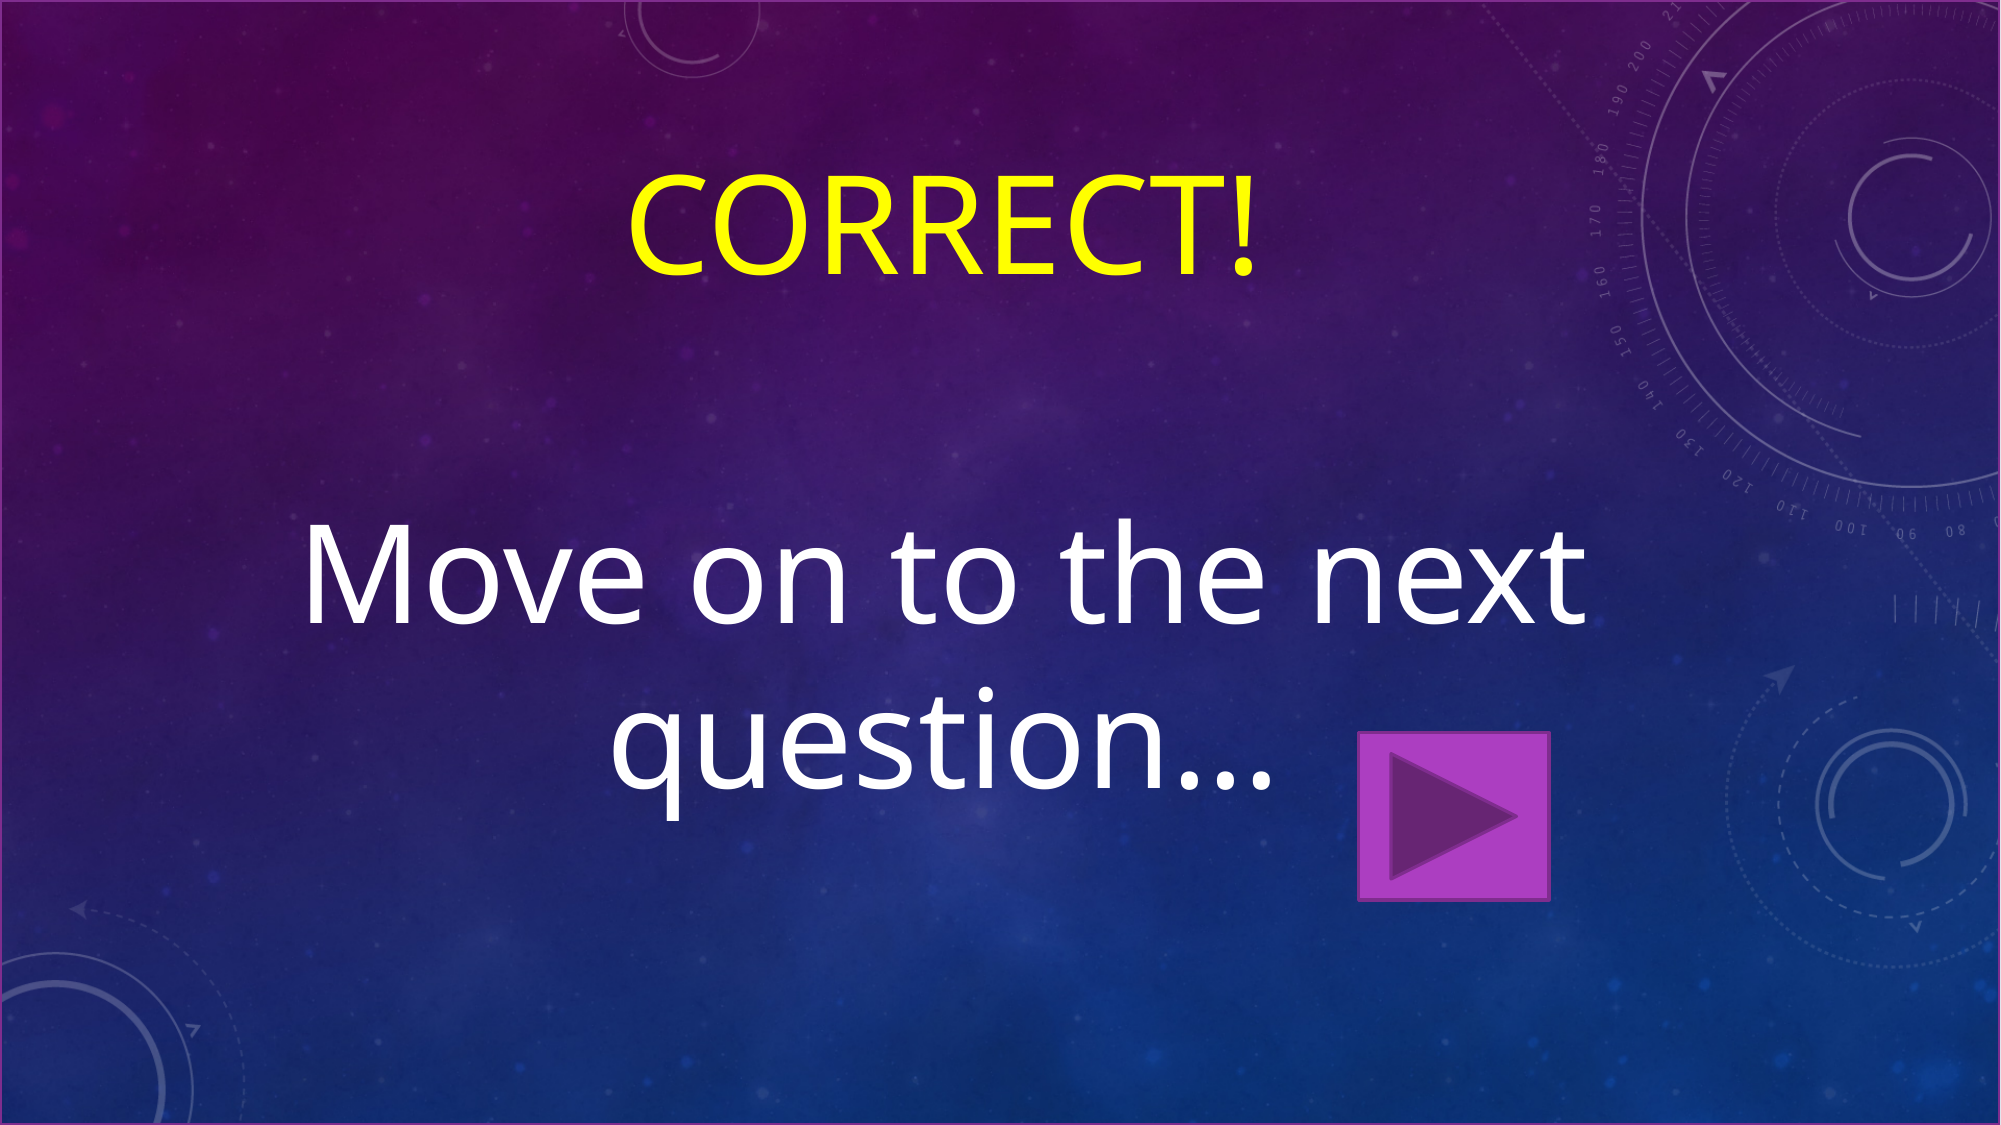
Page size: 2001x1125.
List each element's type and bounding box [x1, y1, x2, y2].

text_box [1357, 731, 1551, 902]
text_box [0, 0, 2000, 1125]
